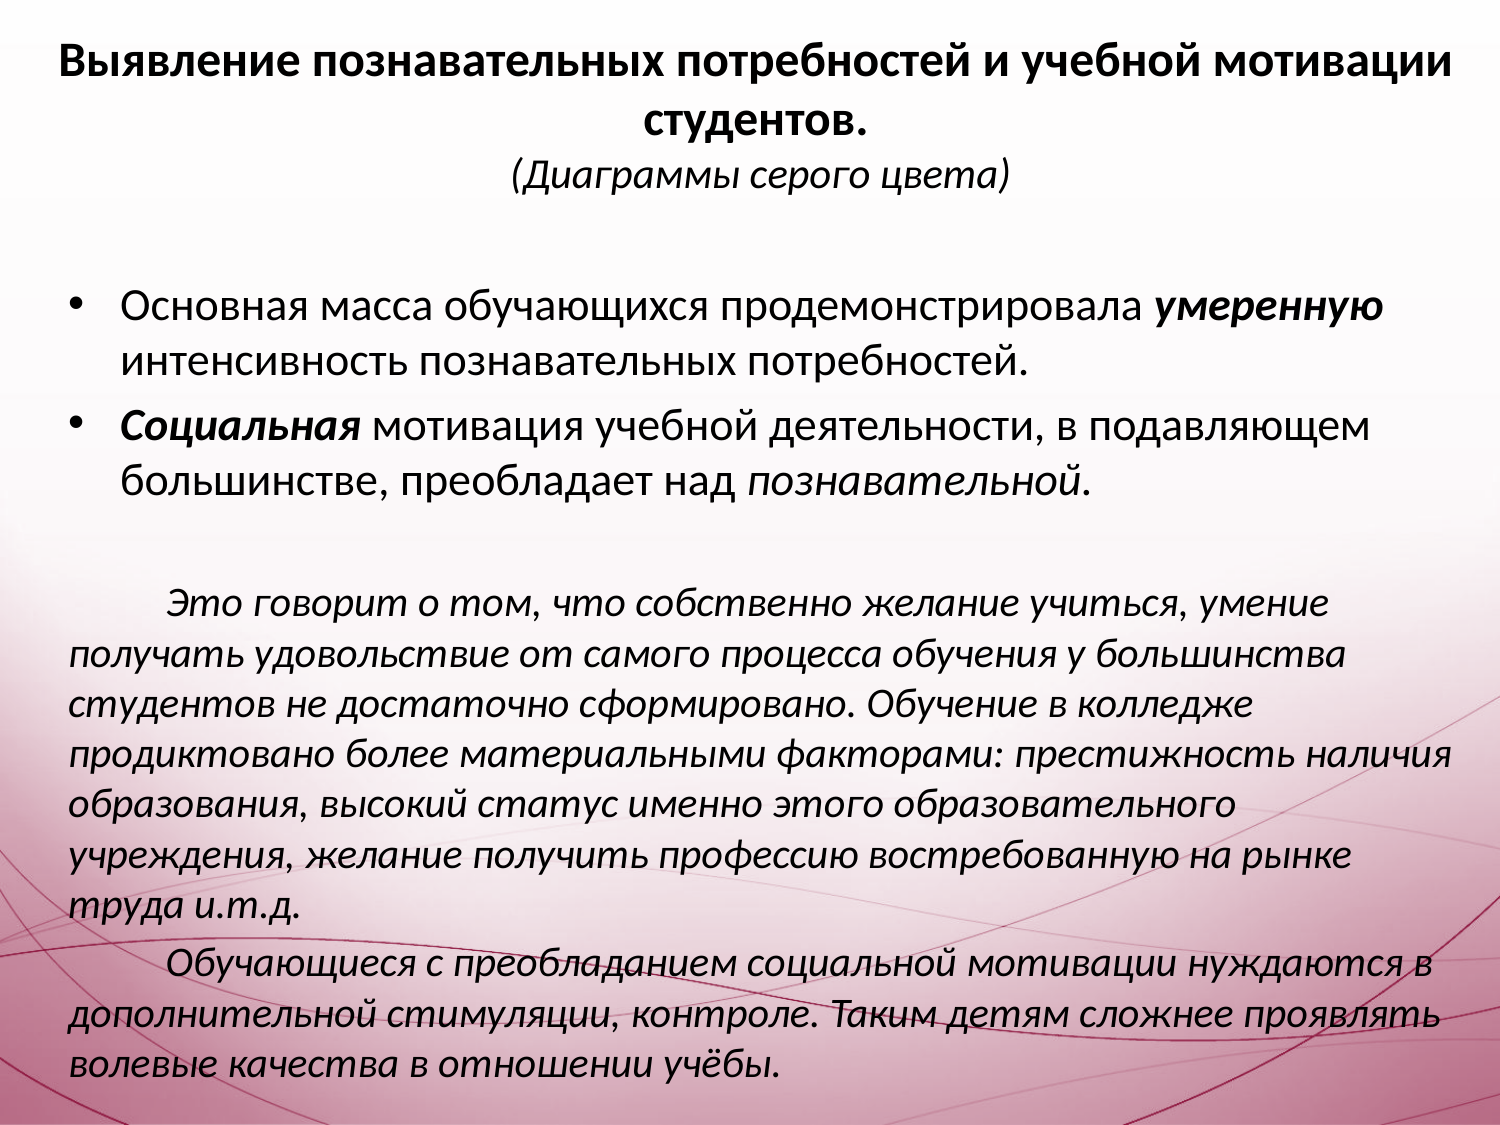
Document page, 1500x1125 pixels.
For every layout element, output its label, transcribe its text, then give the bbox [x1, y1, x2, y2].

list Основная масса обучающихся продемонстрировала умеренную интенсивность познавательных потребностей. Социальная мотивация учебной деятельности, в подавляющем большинстве, преобладает над познавательной. Это говорит о том, что собственно желание учиться, умение получать удовольствие от самого процесса обучения у большинства студентов не достаточно сформировано. Обучение в колледже продиктовано более материальными факторами: престижность наличия образования, высокий статус именно этого образовательного учреждения, желание получить профессию востребованную на рынке труда и.т.д. Обучающиеся с преобладанием социальной мотивации нуждаются в дополнительной стимуляции, контроле. Таким детям сложнее проявлять волевые качества в отношении учёбы. [53, 267, 1483, 1094]
title Выявление познавательных потребностей и учебной мотивации студентов. (Диаграммы серого цвета) [17, 19, 1495, 256]
